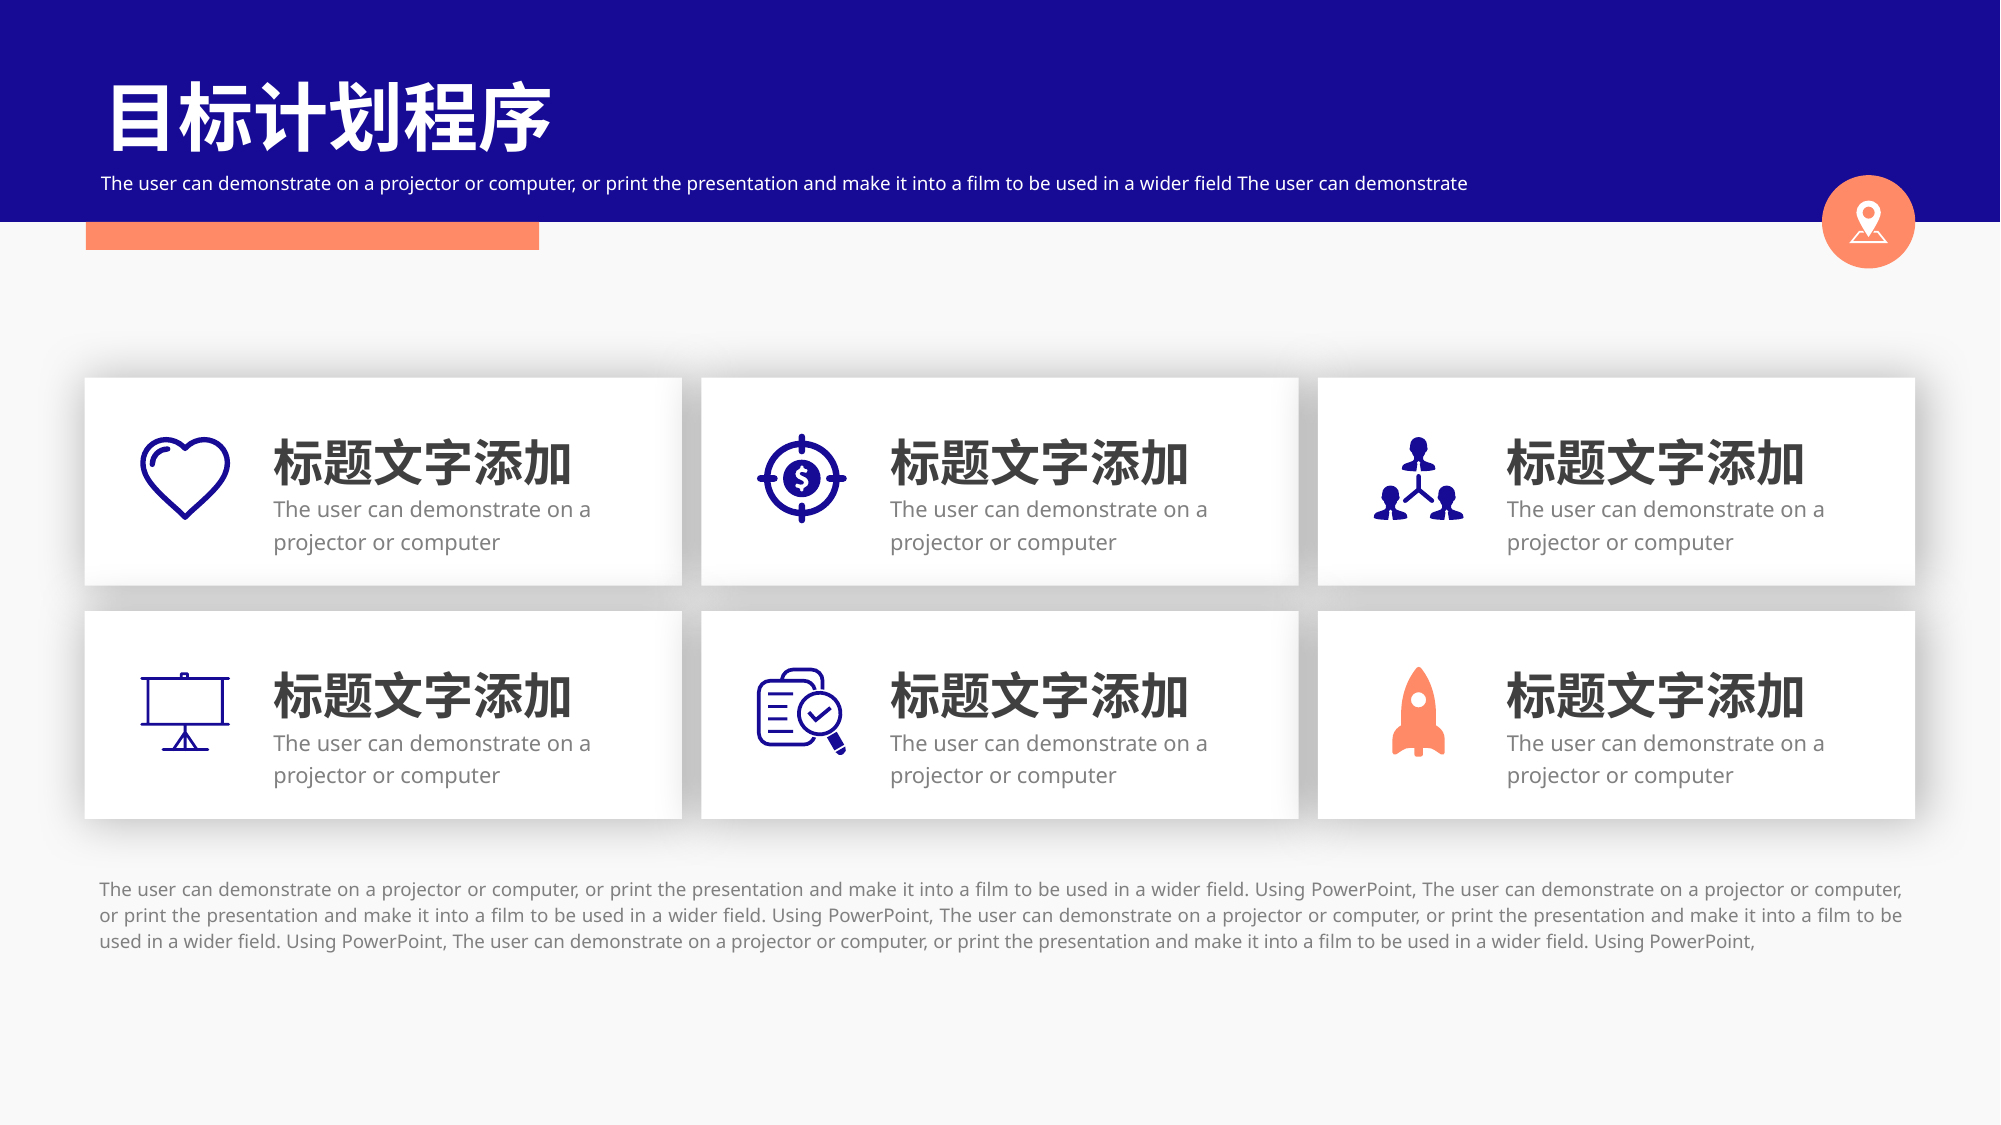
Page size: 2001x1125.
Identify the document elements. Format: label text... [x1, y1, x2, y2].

text_box [85, 221, 540, 251]
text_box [84, 611, 682, 820]
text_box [1317, 377, 1916, 586]
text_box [701, 611, 1299, 820]
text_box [1821, 175, 1916, 269]
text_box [84, 377, 682, 586]
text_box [1317, 611, 1916, 820]
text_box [85, 63, 1600, 203]
text_box [0, 0, 2000, 223]
text_box The user can demonstrate on a projector or computer, or print the presentation and make it into a film to be used in a wider field. Using PowerPoint, The user can demonstrate on a projector or computer, or print the presentation and make it into a film to be used in a wider field. Using PowerPoint, The user can demonstrate on a projector or computer, or print the presentation and make it into a film to be used in a wider field. Using PowerPoint, The user can demonstrate on a projector or computer, or print the presentation and make it into a film to be used in a wider field. Using PowerPoint, [84, 867, 1916, 960]
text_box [701, 377, 1299, 586]
